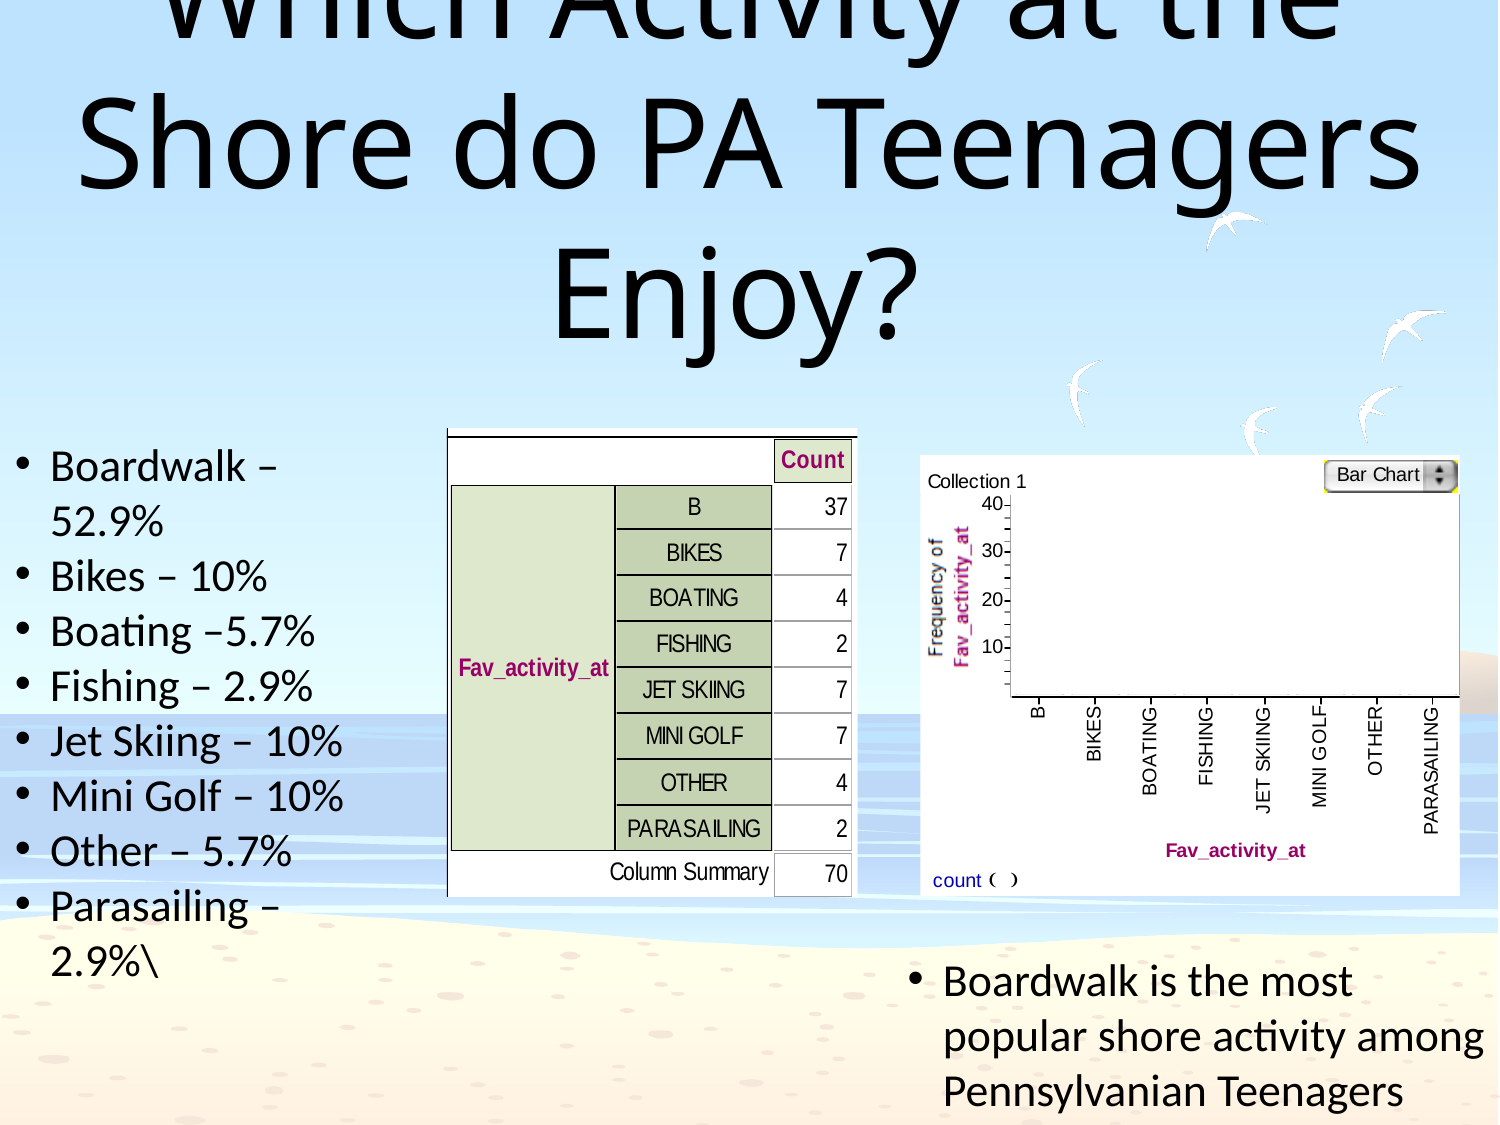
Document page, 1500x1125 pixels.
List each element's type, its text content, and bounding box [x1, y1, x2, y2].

picture [446, 428, 858, 898]
text_box Boardwalk – 52.9% Bikes – 10% Boating –5.7% Fishing – 2.9% Jet Skiing – 10% Mini Golf – 10% Other – 5.7% Parasailing – 2.9%\ [0, 428, 415, 993]
picture [920, 233, 1462, 898]
text_box Boardwalk is the most popular shore activity among Pennsylvanian Teenagers [892, 943, 1500, 1123]
title Which Activity at the Shore do PA Teenagers Enjoy? [0, 44, 1500, 233]
